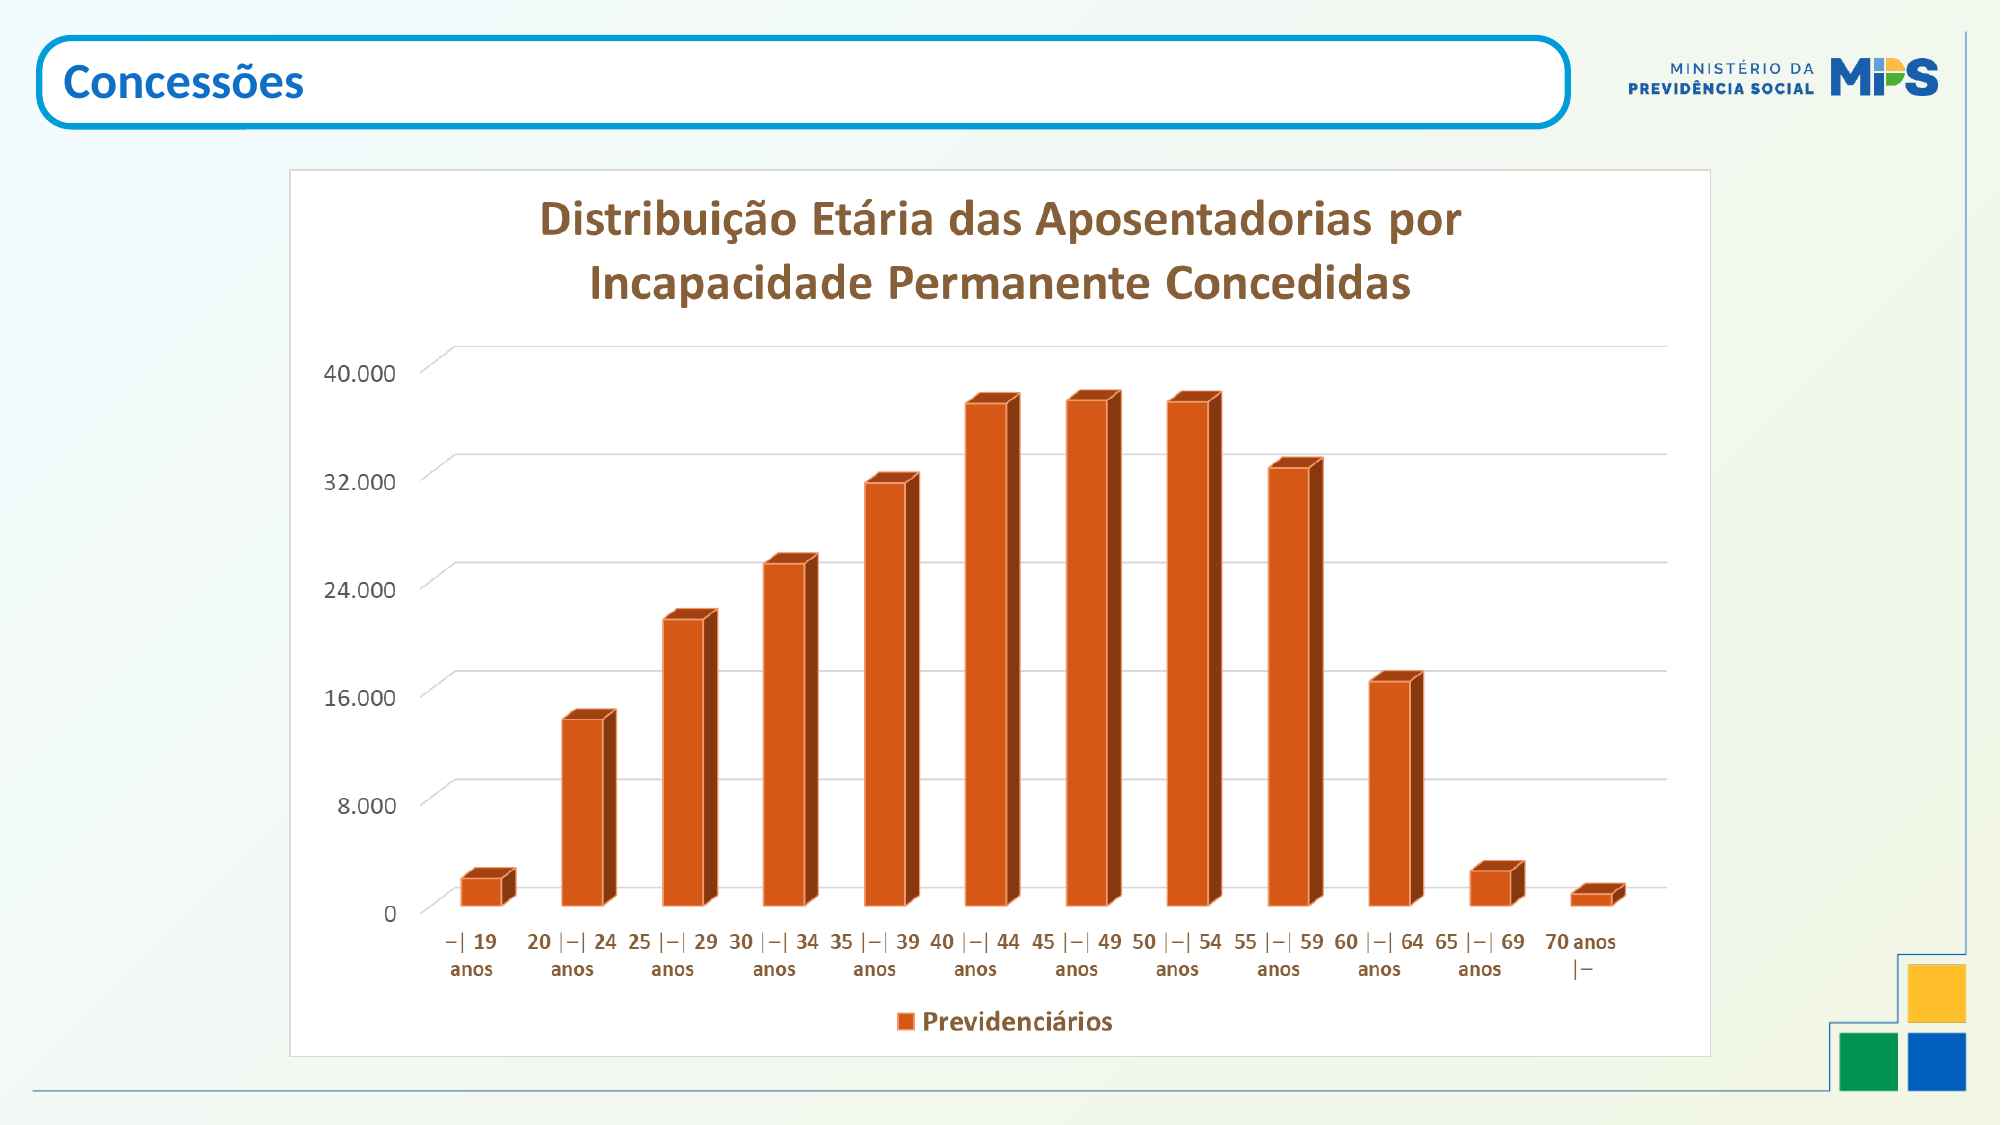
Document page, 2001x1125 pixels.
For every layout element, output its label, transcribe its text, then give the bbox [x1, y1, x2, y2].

text_box Concessões [37, 35, 1570, 129]
picture [0, 0, 2000, 1125]
